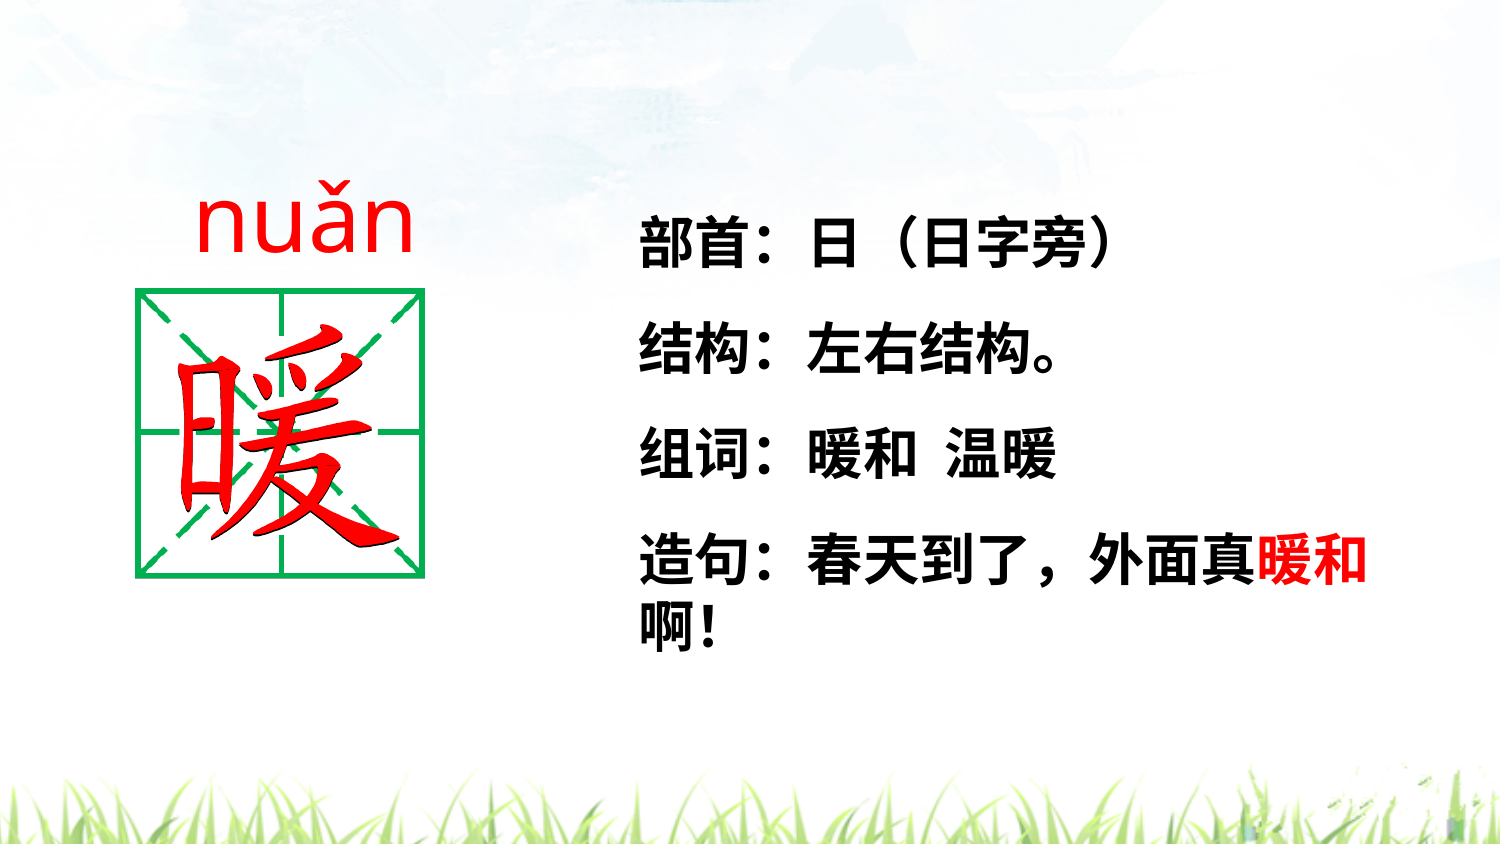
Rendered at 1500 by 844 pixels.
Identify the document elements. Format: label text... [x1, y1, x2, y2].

text_box 结构：左右结构。 [626, 307, 1120, 387]
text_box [177, 325, 400, 549]
text_box 造句：春天到了，外面真暖和啊！ [626, 518, 1410, 665]
text_box nuǎn [111, 153, 499, 277]
text_box 组词：暖和 温暖 [626, 413, 1172, 492]
text_box 部首：日（日字旁） [626, 202, 1193, 281]
picture [0, 0, 1500, 844]
